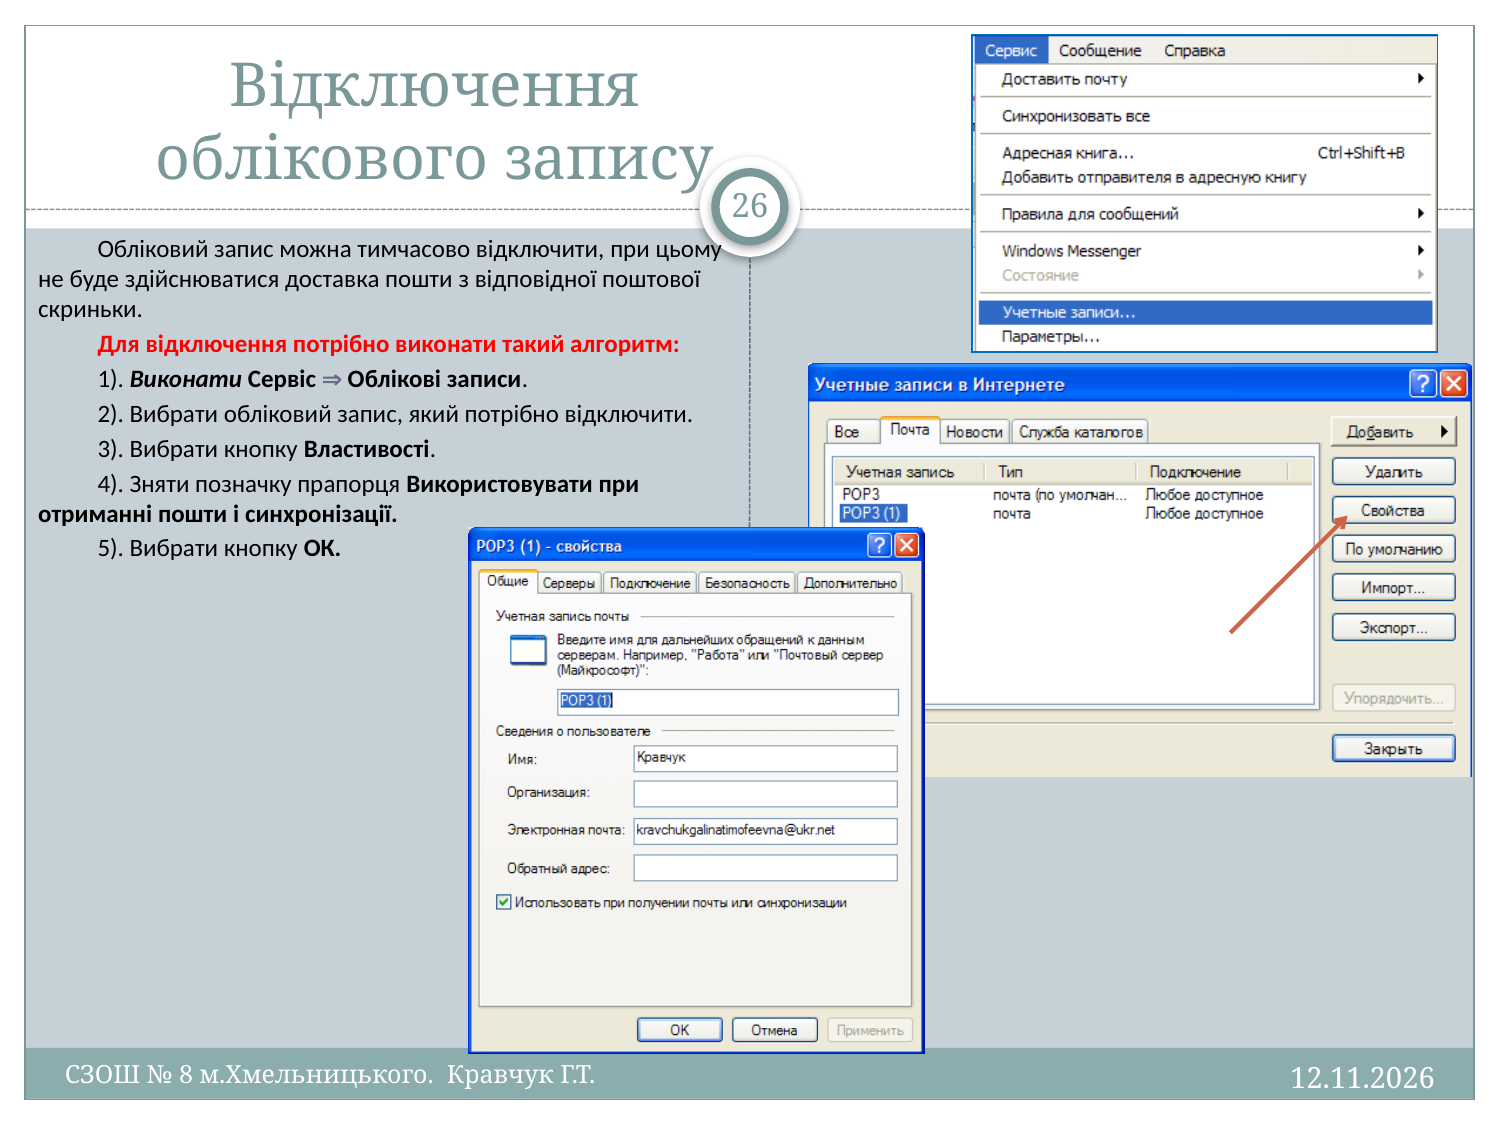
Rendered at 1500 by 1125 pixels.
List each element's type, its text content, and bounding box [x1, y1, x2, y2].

picture [972, 34, 1437, 352]
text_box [1230, 515, 1348, 633]
picture [468, 527, 926, 1055]
list Обліковий запис можна тимчасово відключити, при цьому не буде здійснюватися доставка пошти з відповідної поштової скриньки. Для відключення потрібно виконати такий алгоритм: 1). Виконати Сервіс  Облікові записи. 2). Вибрати обліковий запис, який потрібно відключити. 3). Вибрати кнопку Властивості. 4). Зняти позначку прапорця Використовувати при отриманні пошти і синхронізації. 5). Вибрати кнопку ОК. [23, 224, 750, 993]
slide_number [950, 1051, 1450, 1112]
slide_number 26 [712, 170, 788, 243]
title Відключення облікового запису [49, 37, 821, 200]
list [808, 362, 1472, 777]
footer СЗОШ № 8 м.Хмельницького. Кравчук Г.Т. [50, 1051, 638, 1112]
